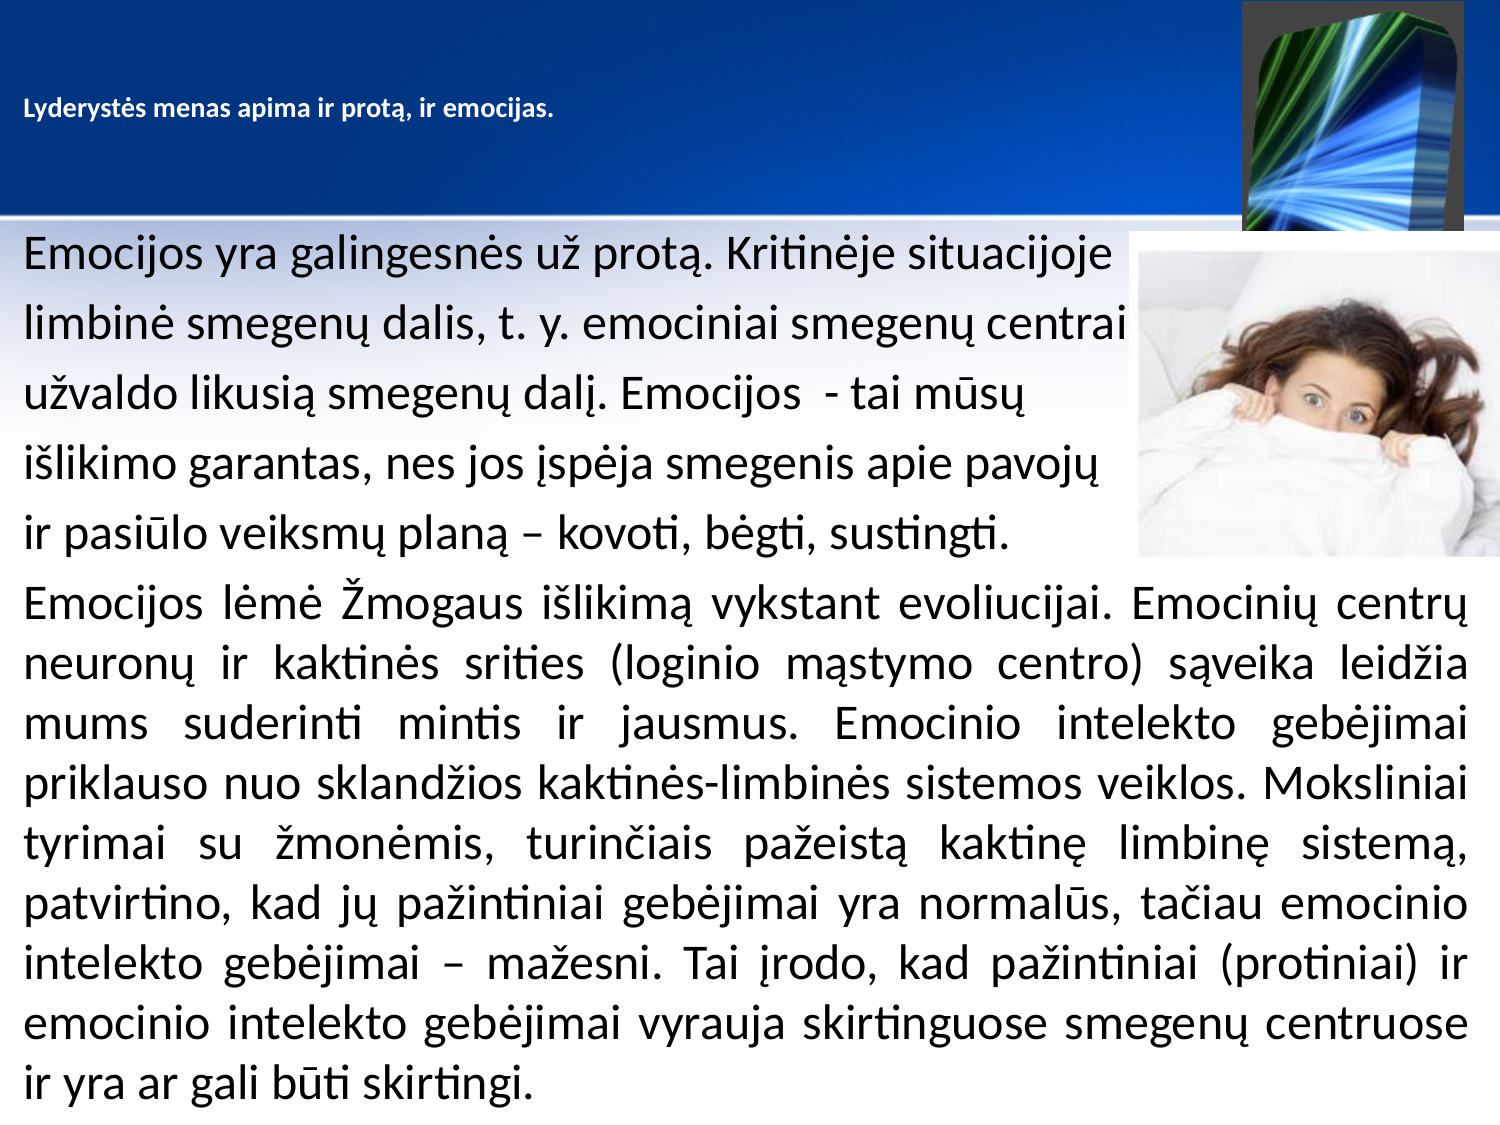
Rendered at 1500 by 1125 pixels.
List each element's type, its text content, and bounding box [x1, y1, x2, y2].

title Lyderystės menas apima ir protą, ir emocijas. [8, 12, 1486, 200]
list Emocijos yra galingesnės už protą. Kritinėje situacijoje limbinė smegenų dalis, t. y. emociniai smegenų centrai, užvaldo likusią smegenų dalį. Emocijos - tai mūsų išlikimo garantas, nes jos įspėja smegenis apie pavojų ir pasiūlo veiksmų planą – kovoti, bėgti, sustingti. Emocijos lėmė Žmogaus išlikimą vykstant evoliucijai. Emocinių centrų neuronų ir kaktinės srities (loginio mąstymo centro) sąveika leidžia mums suderinti mintis ir jausmus. Emocinio intelekto gebėjimai priklauso nuo sklandžios kaktinės-limbinės sistemos veiklos. Moksliniai tyrimai su žmonėmis, turinčiais pažeistą kaktinę limbinę sistemą, patvirtino, kad jų pažintiniai gebėjimai yra normalūs, tačiau emocinio intelekto gebėjimai – mažesni. Tai įrodo, kad pažintiniai (protiniai) ir emocinio intelekto gebėjimai vyrauja skirtinguose smegenų centruose ir yra ar gali būti skirtingi. [8, 211, 1486, 1125]
picture [0, 0, 1500, 1125]
